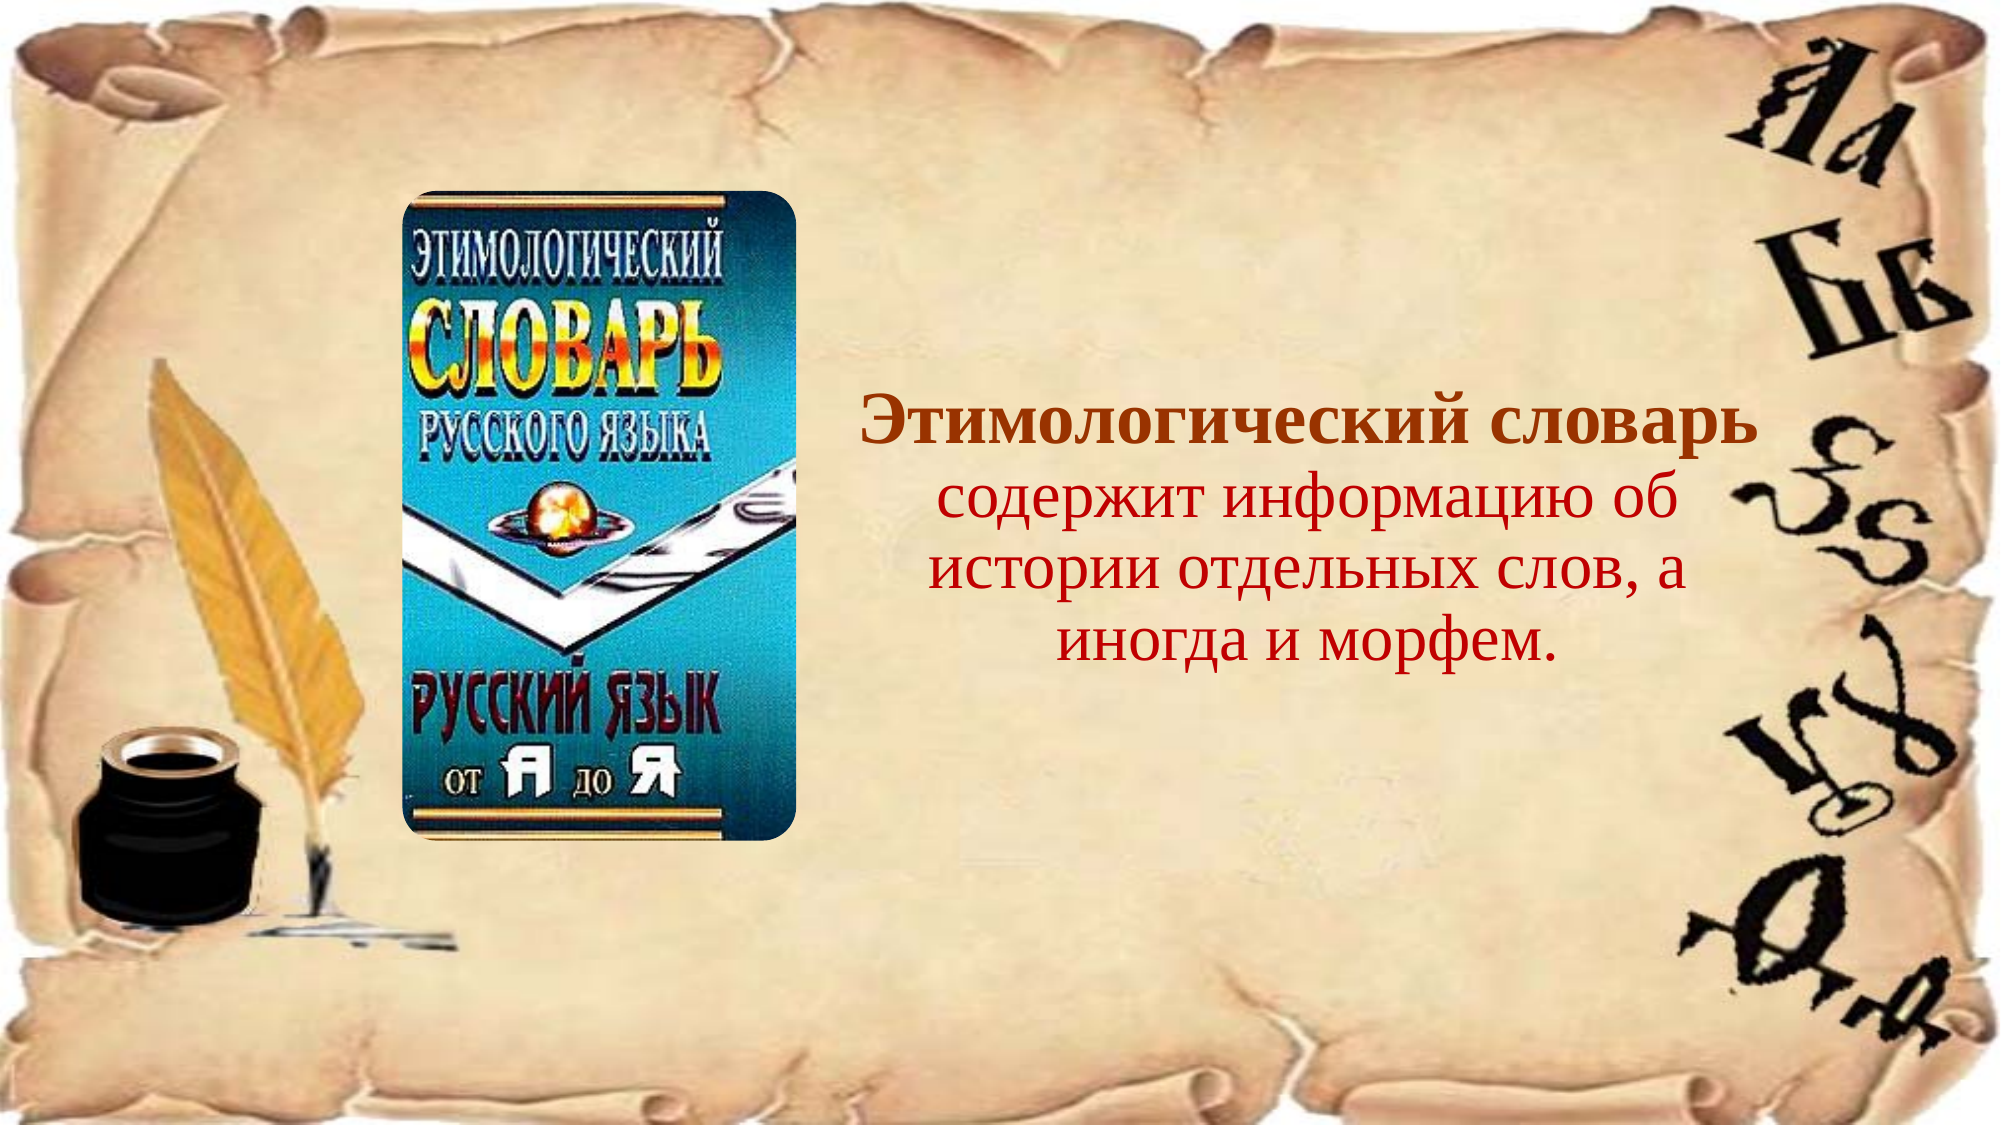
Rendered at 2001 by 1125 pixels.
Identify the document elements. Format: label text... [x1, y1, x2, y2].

picture [0, 0, 2001, 1125]
title Этимологический словарь содержит информацию об истории отдельных слов, а иногда и морфем. [815, 330, 1802, 724]
